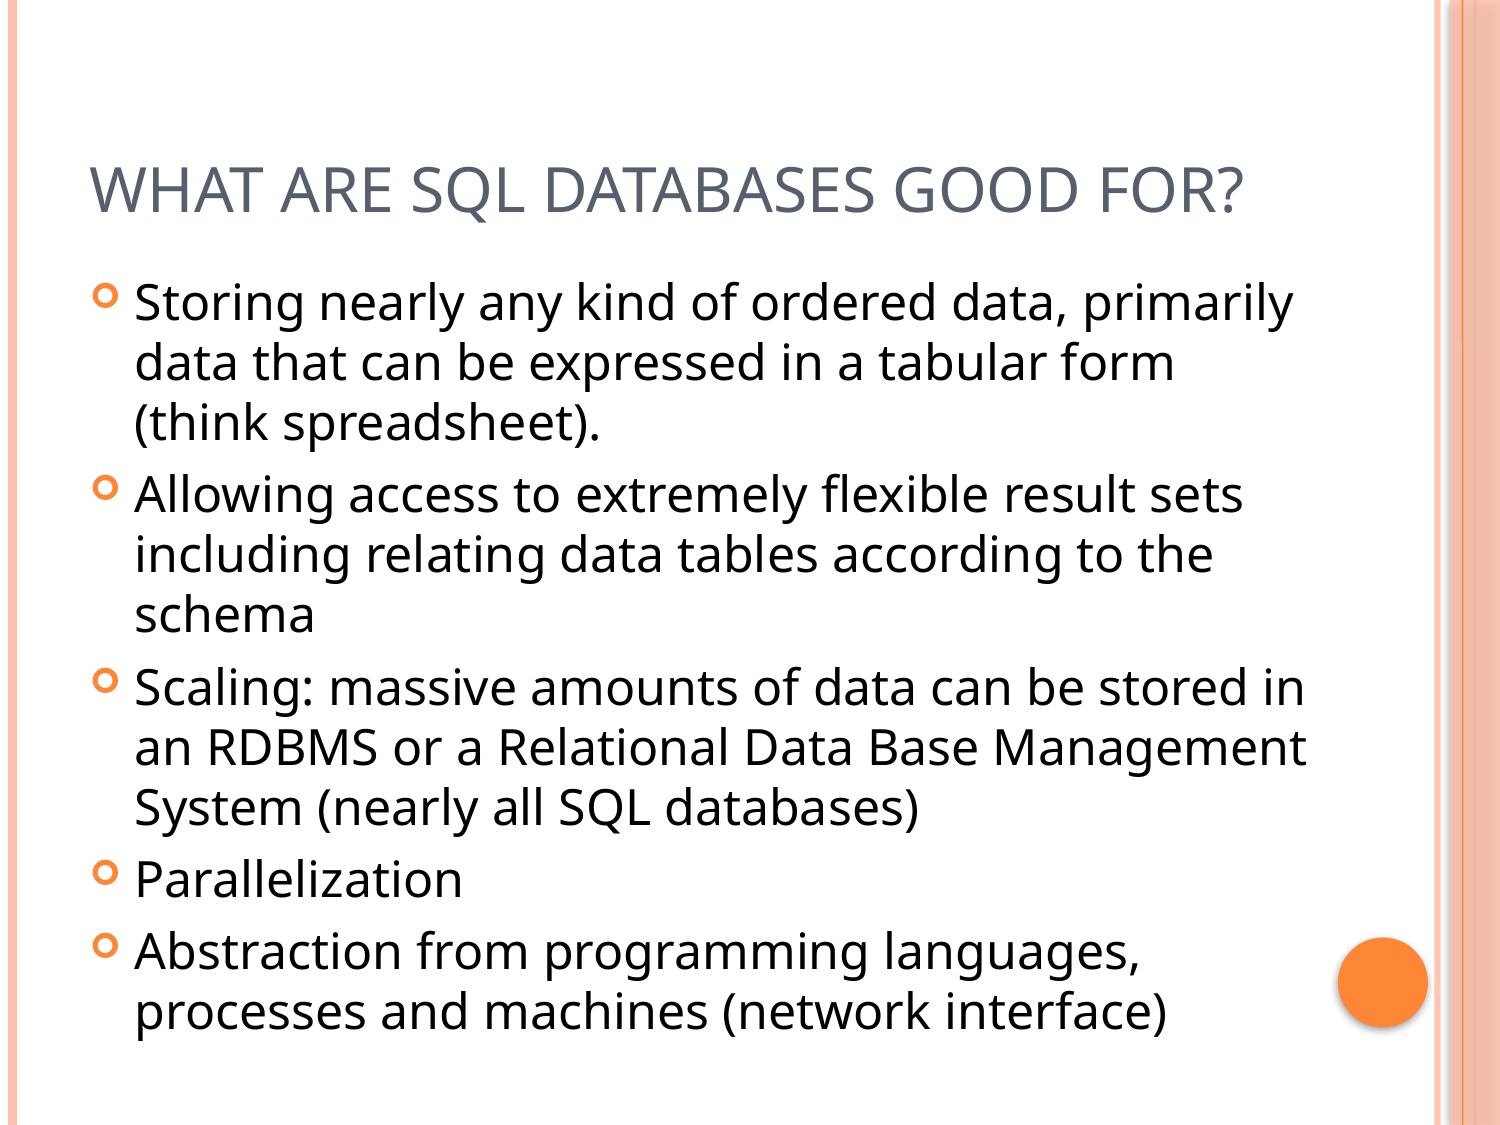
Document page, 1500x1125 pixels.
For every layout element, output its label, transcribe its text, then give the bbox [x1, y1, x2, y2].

title What are SQL databases good for? [75, 45, 1300, 233]
list Storing nearly any kind of ordered data, primarily data that can be expressed in a tabular form (think spreadsheet). Allowing access to extremely flexible result sets including relating data tables according to the schema Scaling: massive amounts of data can be stored in an RDBMS or a Relational Data Base Management System (nearly all SQL databases) Parallelization Abstraction from programming languages, processes and machines (network interface) [75, 262, 1334, 1062]
